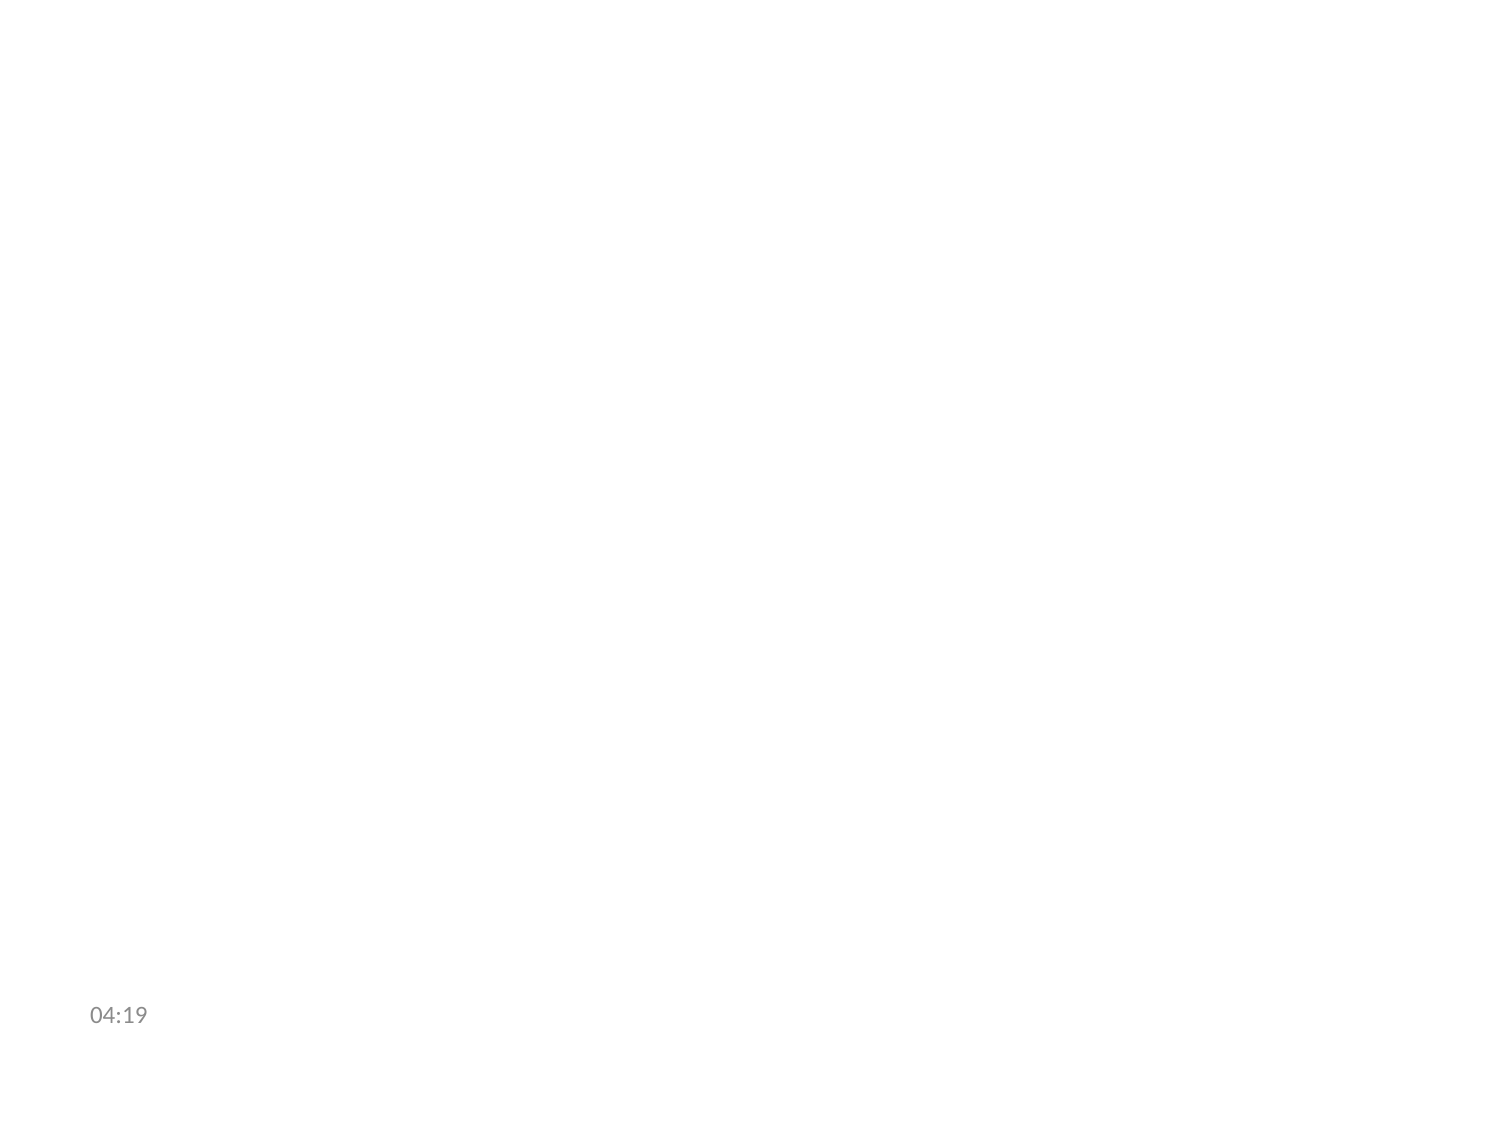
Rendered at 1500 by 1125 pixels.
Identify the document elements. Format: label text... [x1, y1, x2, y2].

text_box 15:35 [75, 983, 425, 1044]
